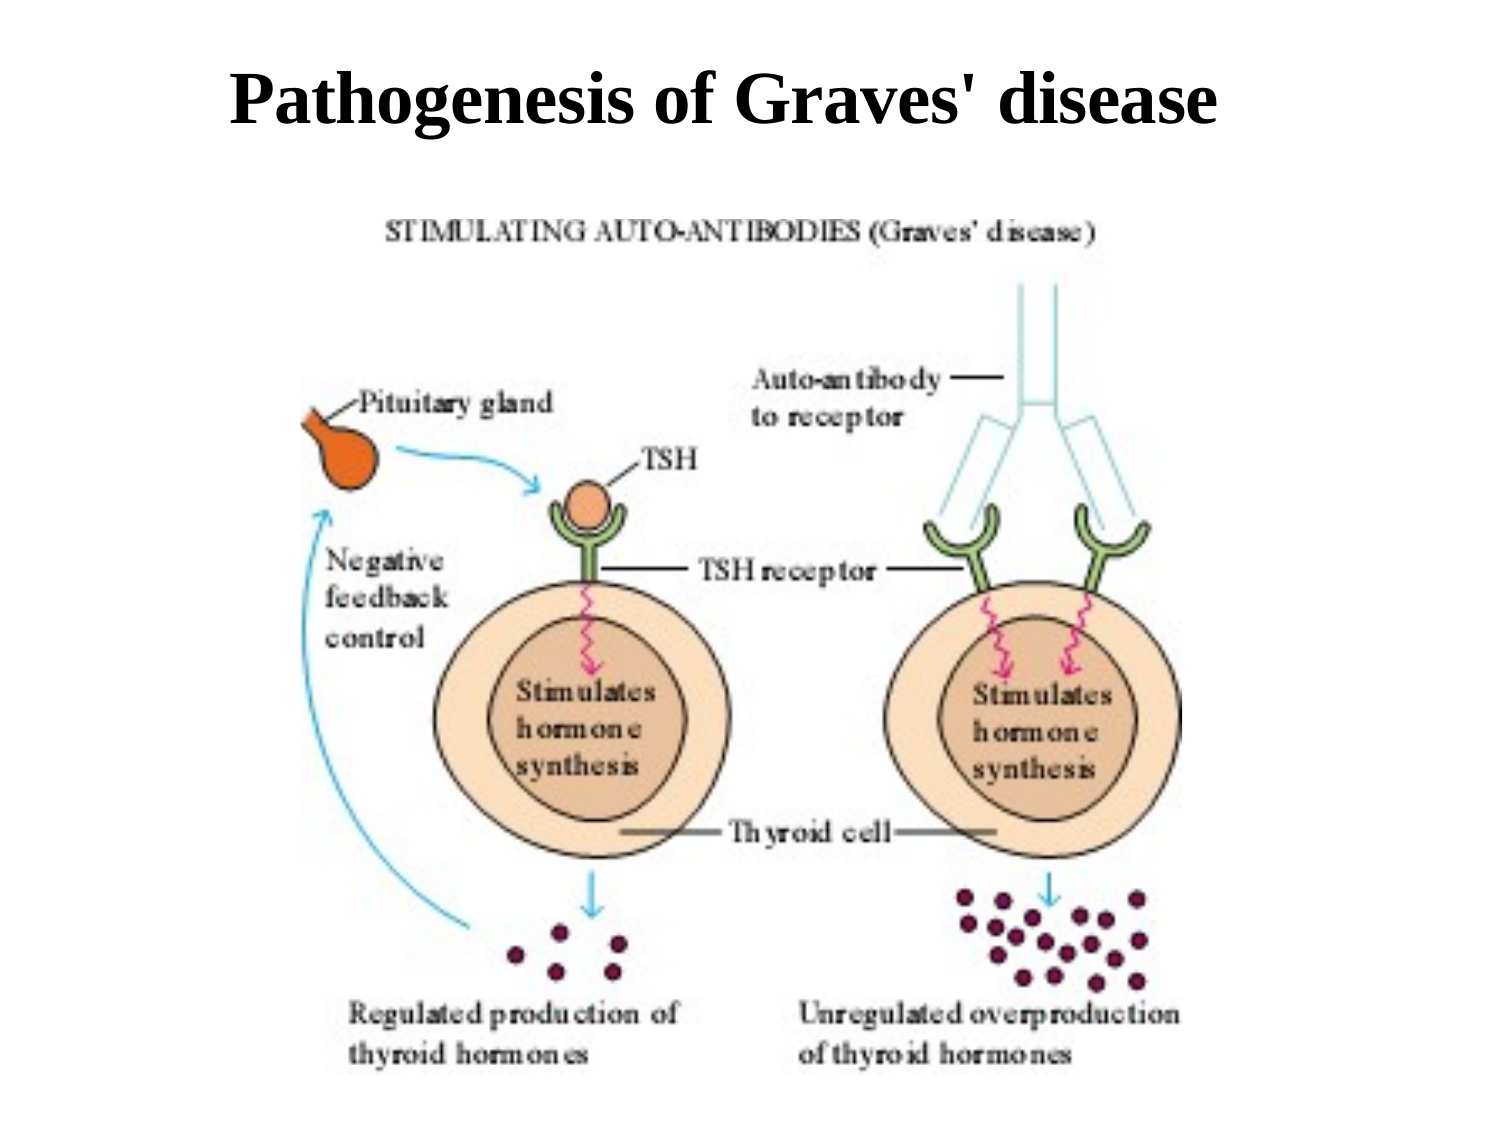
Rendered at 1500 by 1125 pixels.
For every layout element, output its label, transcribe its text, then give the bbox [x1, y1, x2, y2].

title Pathogenesis of Graves' disease [229, 46, 1275, 237]
text_box [300, 219, 1183, 1075]
